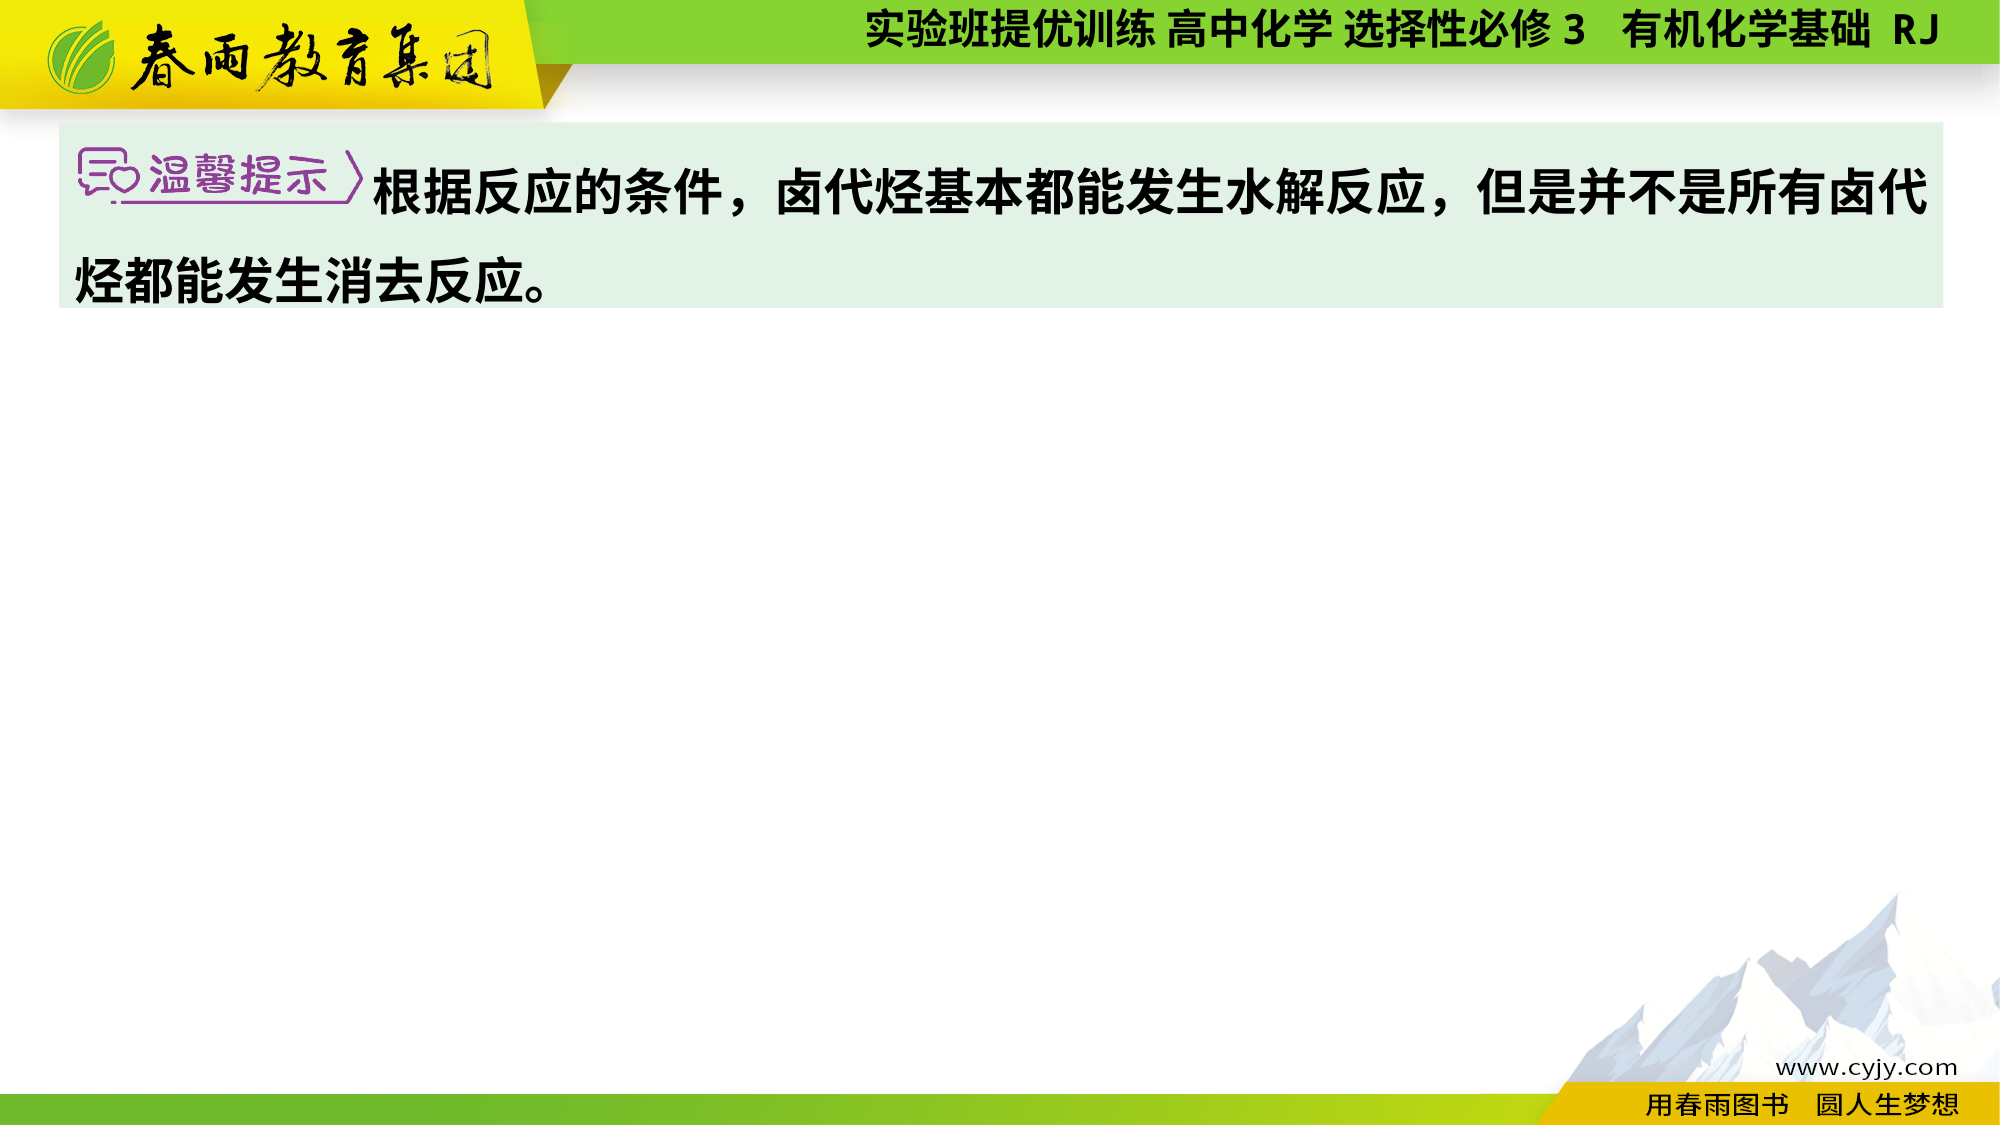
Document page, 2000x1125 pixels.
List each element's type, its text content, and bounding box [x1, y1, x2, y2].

picture [0, 0, 2000, 1125]
list 根据反应的条件，卤代烃基本都能发生水解反应，但是并不是所有卤代烃都能发生消去反应。 [59, 122, 1944, 308]
